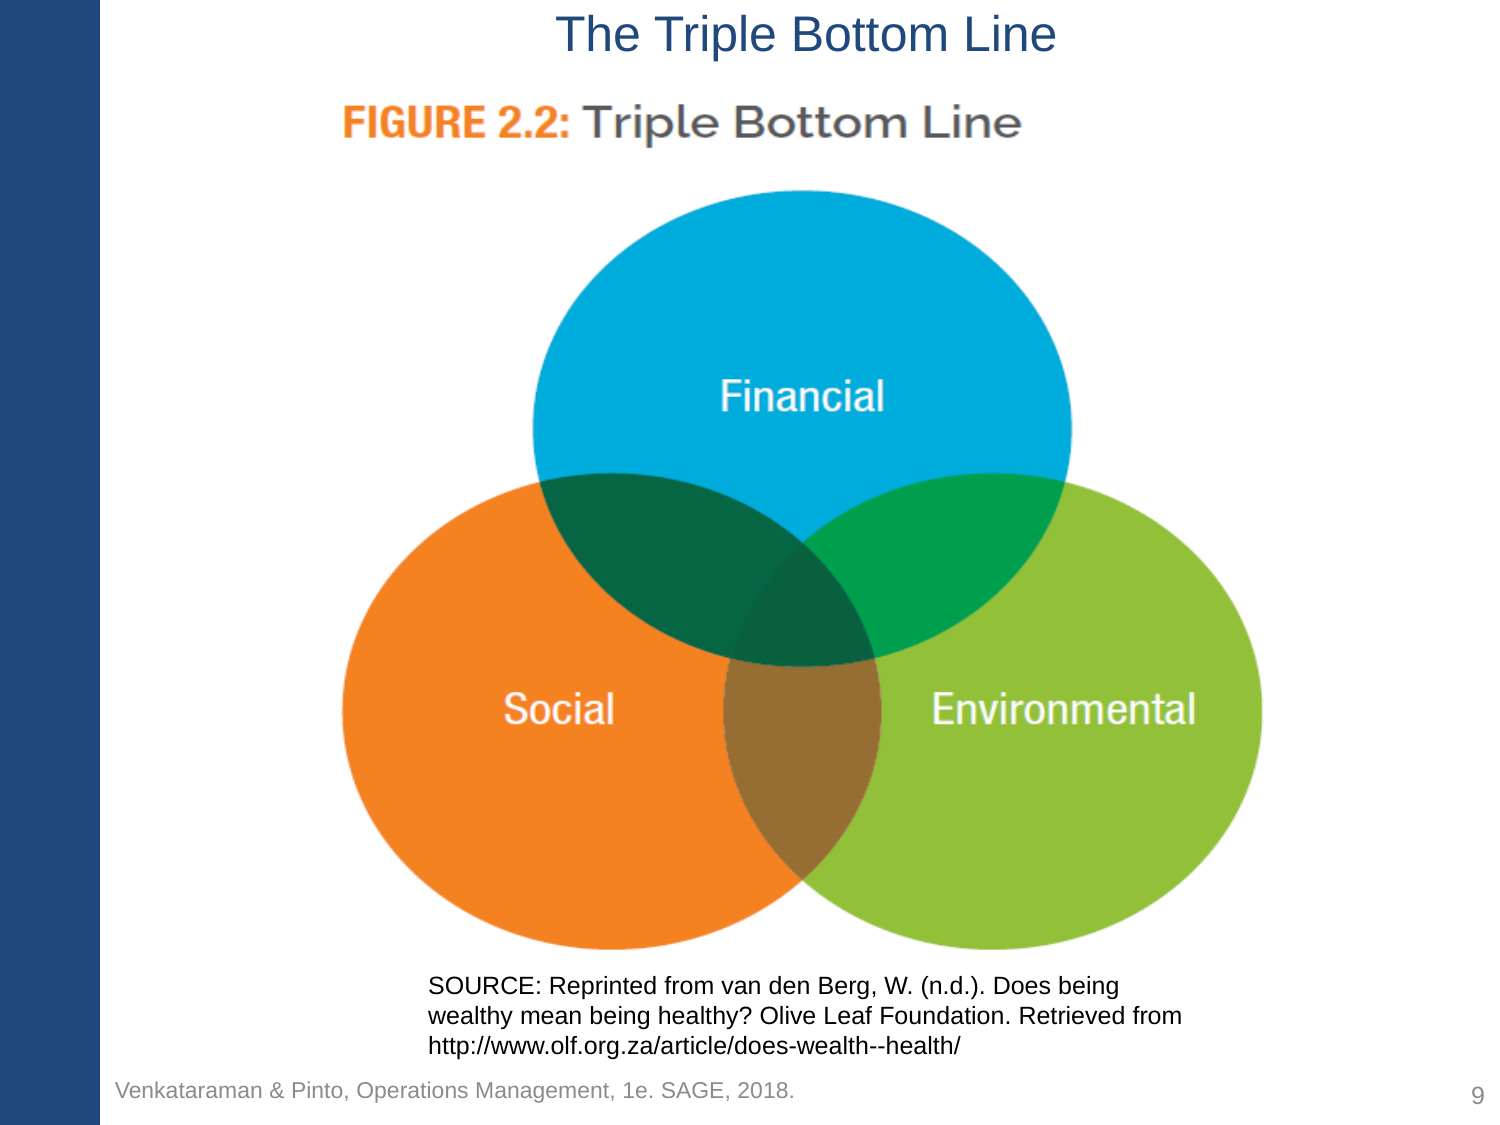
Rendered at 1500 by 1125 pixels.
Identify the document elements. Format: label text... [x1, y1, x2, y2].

picture [312, 87, 1301, 963]
text_box SOURCE: Reprinted from van den Berg, W. (n.d.). Does being wealthy mean being healthy? Olive Leaf Foundation. Retrieved from http://www.olf.org.za/article/does-wealth--health/ [413, 972, 1201, 1068]
slide_number 9 [1425, 1065, 1500, 1125]
footer Venkataraman & Pinto, Operations Management, 1e. SAGE, 2018. [99, 1068, 838, 1125]
title The Triple Bottom Line [175, 0, 1438, 125]
